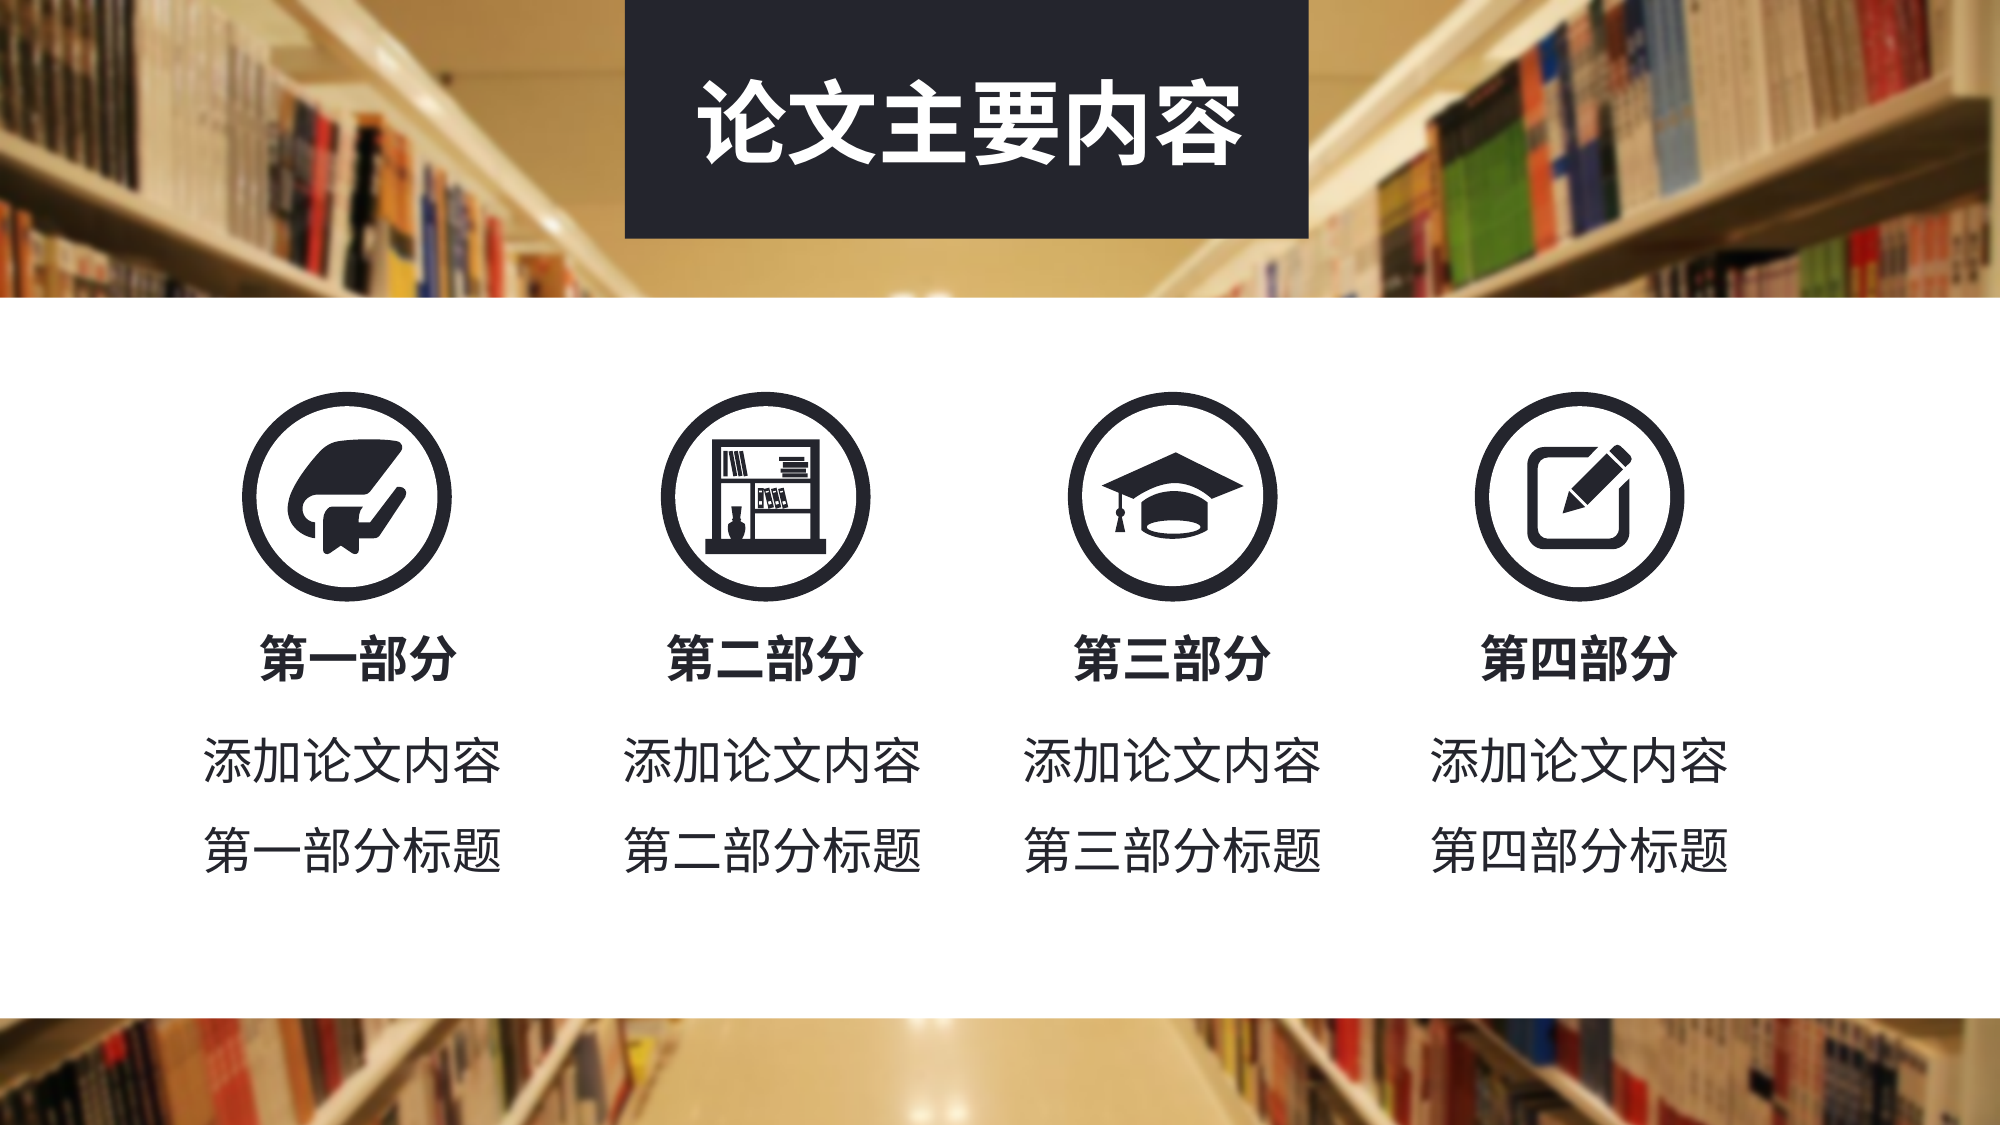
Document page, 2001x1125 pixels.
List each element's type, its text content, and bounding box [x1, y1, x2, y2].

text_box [1067, 391, 1278, 602]
text_box 第一部分 [243, 620, 474, 691]
picture [0, 0, 2000, 297]
text_box 第三部分 [1057, 620, 1288, 691]
text_box 添加论文内容第三部分标题 [995, 691, 1350, 887]
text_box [660, 391, 871, 602]
text_box 添加论文内容第二部分标题 [595, 691, 949, 887]
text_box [242, 391, 452, 602]
text_box 添加论文内容第四部分标题 [1391, 691, 1768, 887]
text_box 论文主要内容 [680, 58, 1261, 184]
picture [0, 1019, 2000, 1125]
text_box [624, 0, 1310, 240]
text_box 第四部分 [1464, 620, 1695, 691]
text_box 第二部分 [650, 620, 881, 691]
text_box [0, 297, 2000, 1019]
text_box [1474, 391, 1685, 602]
text_box 添加论文内容第一部分标题 [182, 691, 523, 887]
